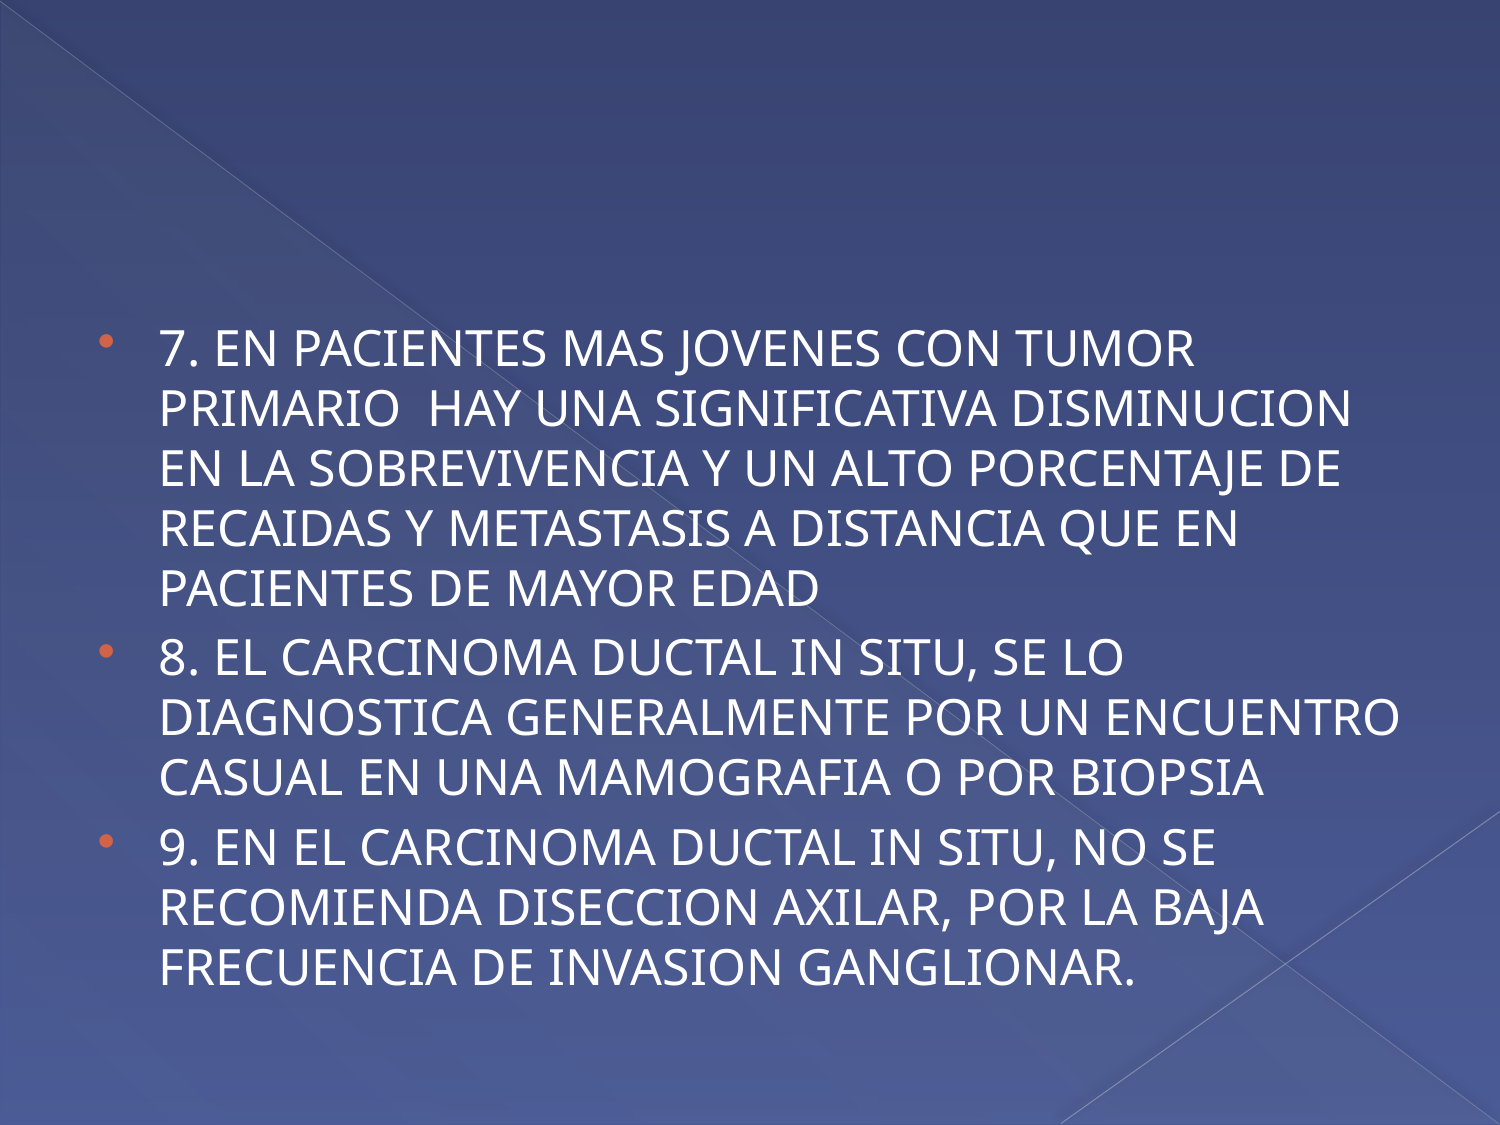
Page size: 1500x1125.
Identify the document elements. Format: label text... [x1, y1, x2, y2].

list 7. EN PACIENTES MAS JOVENES CON TUMOR PRIMARIO HAY UNA SIGNIFICATIVA DISMINUCION EN LA SOBREVIVENCIA Y UN ALTO PORCENTAJE DE RECAIDAS Y METASTASIS A DISTANCIA QUE EN PACIENTES DE MAYOR EDAD 8. EL CARCINOMA DUCTAL IN SITU, SE LO DIAGNOSTICA GENERALMENTE POR UN ENCUENTRO CASUAL EN UNA MAMOGRAFIA O POR BIOPSIA 9. EN EL CARCINOMA DUCTAL IN SITU, NO SE RECOMIENDA DISECCION AXILAR, POR LA BAJA FRECUENCIA DE INVASION GANGLIONAR. [75, 308, 1425, 1059]
